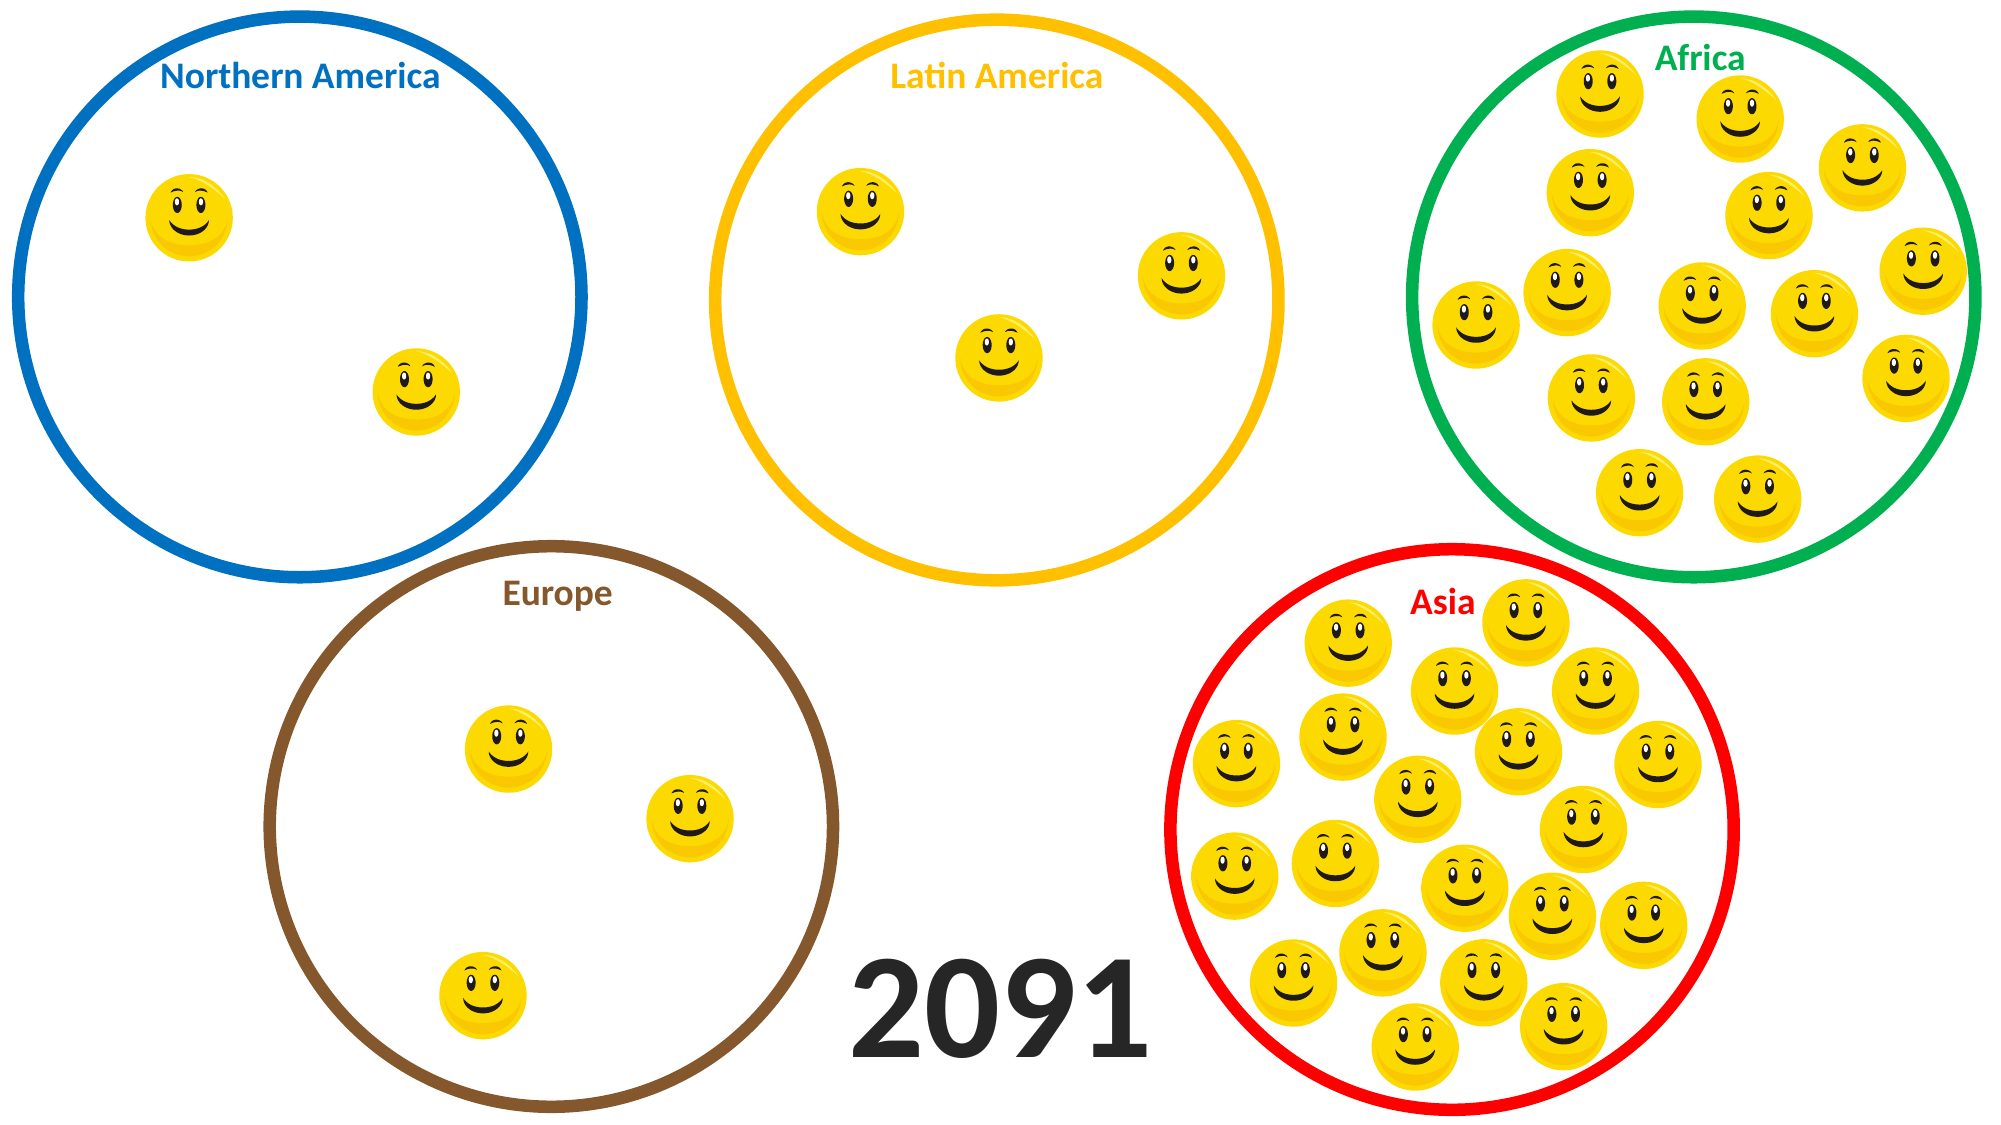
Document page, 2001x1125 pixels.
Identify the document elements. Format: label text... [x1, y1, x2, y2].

picture [1725, 171, 1813, 260]
text_box [268, 545, 835, 1108]
picture [646, 774, 734, 863]
picture [1770, 269, 1859, 358]
picture [1713, 455, 1802, 543]
picture [1556, 50, 1644, 138]
picture [372, 348, 460, 436]
picture [1546, 148, 1634, 237]
picture [955, 314, 1043, 402]
text_box 2091 [820, 900, 1181, 1095]
picture [1661, 358, 1750, 446]
picture [1600, 881, 1688, 970]
picture [1658, 262, 1746, 350]
text_box Asia [1395, 569, 1493, 630]
picture [1879, 227, 1967, 315]
picture [1547, 354, 1636, 442]
picture [145, 174, 233, 262]
picture [1523, 248, 1611, 337]
picture [439, 951, 527, 1040]
picture [464, 705, 553, 793]
text_box [178, 15, 422, 43]
text_box [17, 61, 583, 579]
picture [1192, 719, 1281, 808]
picture [1595, 448, 1684, 537]
text_box [1558, 15, 1767, 50]
text_box [1411, 31, 1977, 579]
picture [1249, 939, 1338, 1027]
text_box [1169, 548, 1735, 1111]
picture [1137, 232, 1226, 320]
picture [1190, 832, 1279, 920]
text_box Northern America [145, 43, 497, 104]
text_box Africa [1640, 25, 1788, 86]
text_box [714, 46, 1280, 582]
picture [1862, 334, 1950, 423]
picture [1818, 124, 1907, 212]
text_box Latin America [875, 43, 1122, 104]
picture [1339, 579, 1702, 1091]
picture [1304, 599, 1392, 687]
text_box Europe [488, 560, 647, 621]
picture [816, 167, 905, 256]
picture [1432, 281, 1520, 369]
picture [1291, 693, 1462, 908]
picture [1696, 75, 1784, 163]
text_box [881, 18, 1112, 43]
